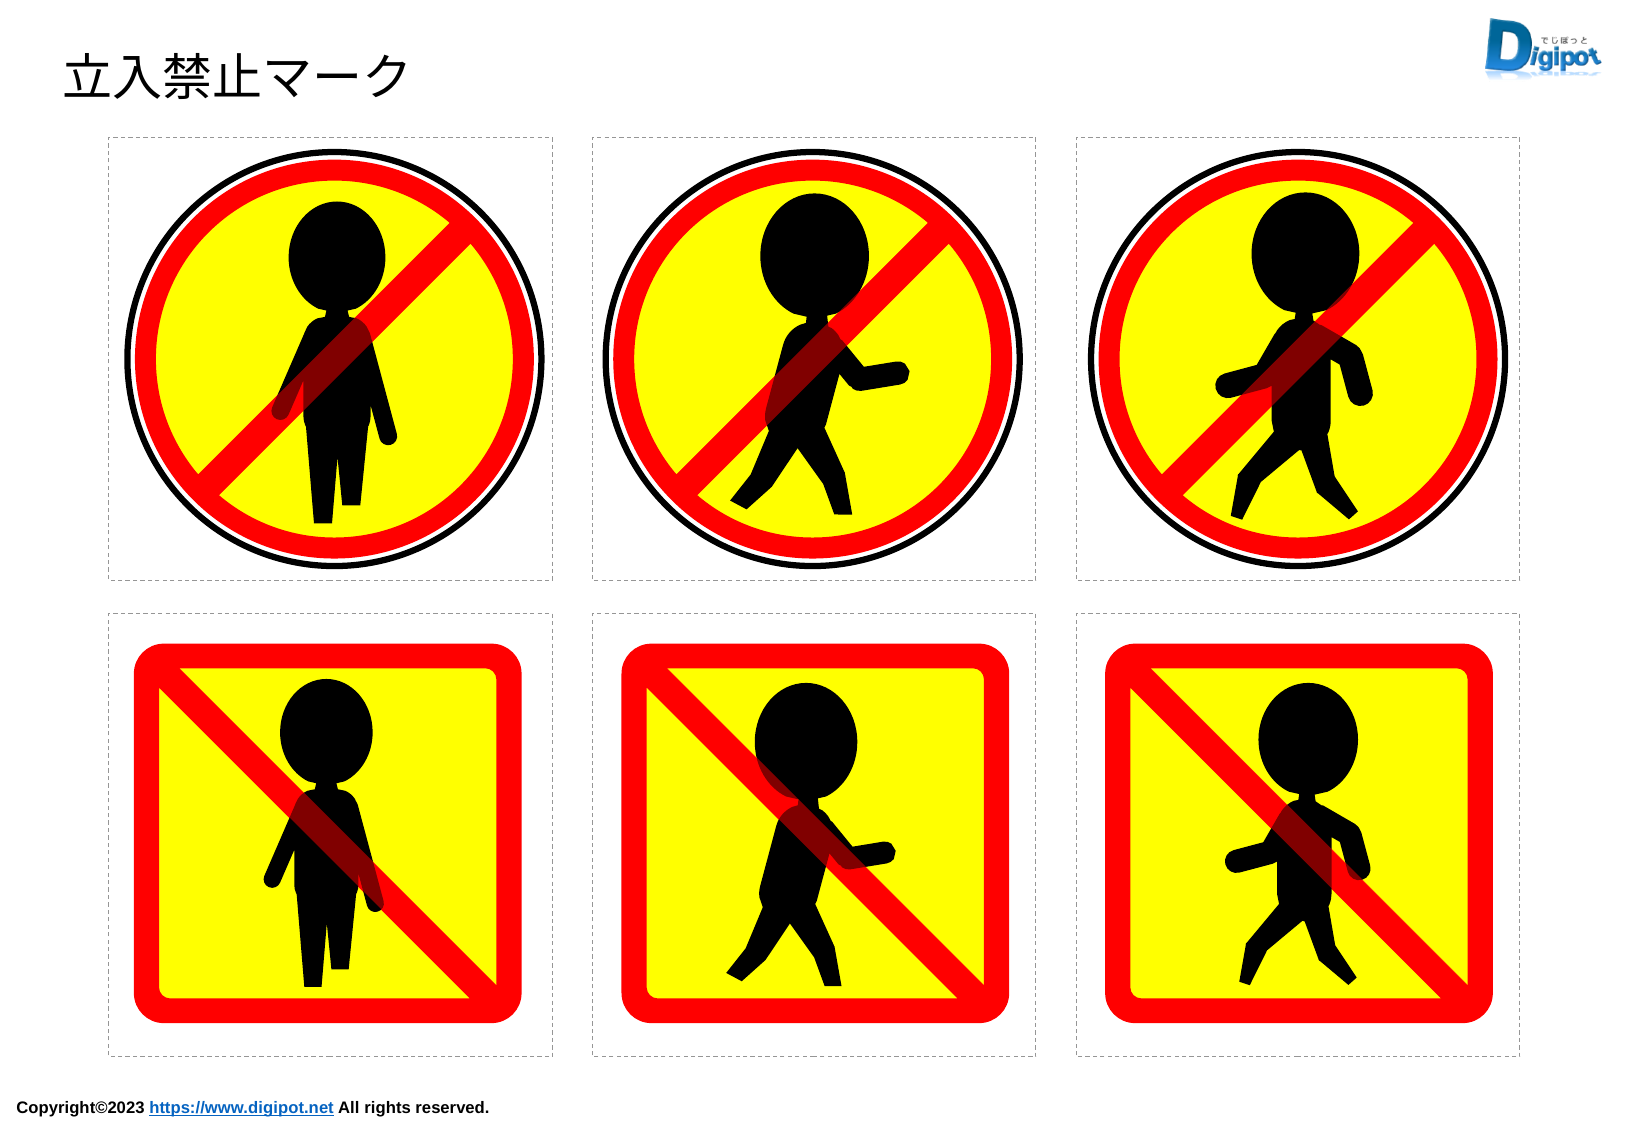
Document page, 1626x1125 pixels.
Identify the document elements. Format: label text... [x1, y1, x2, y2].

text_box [605, 152, 1020, 567]
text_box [133, 643, 522, 1024]
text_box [621, 643, 1010, 1024]
picture [1485, 18, 1602, 82]
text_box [1091, 152, 1506, 567]
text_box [127, 152, 542, 567]
text_box 立入禁止マーク [47, 38, 427, 113]
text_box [1105, 643, 1493, 1024]
